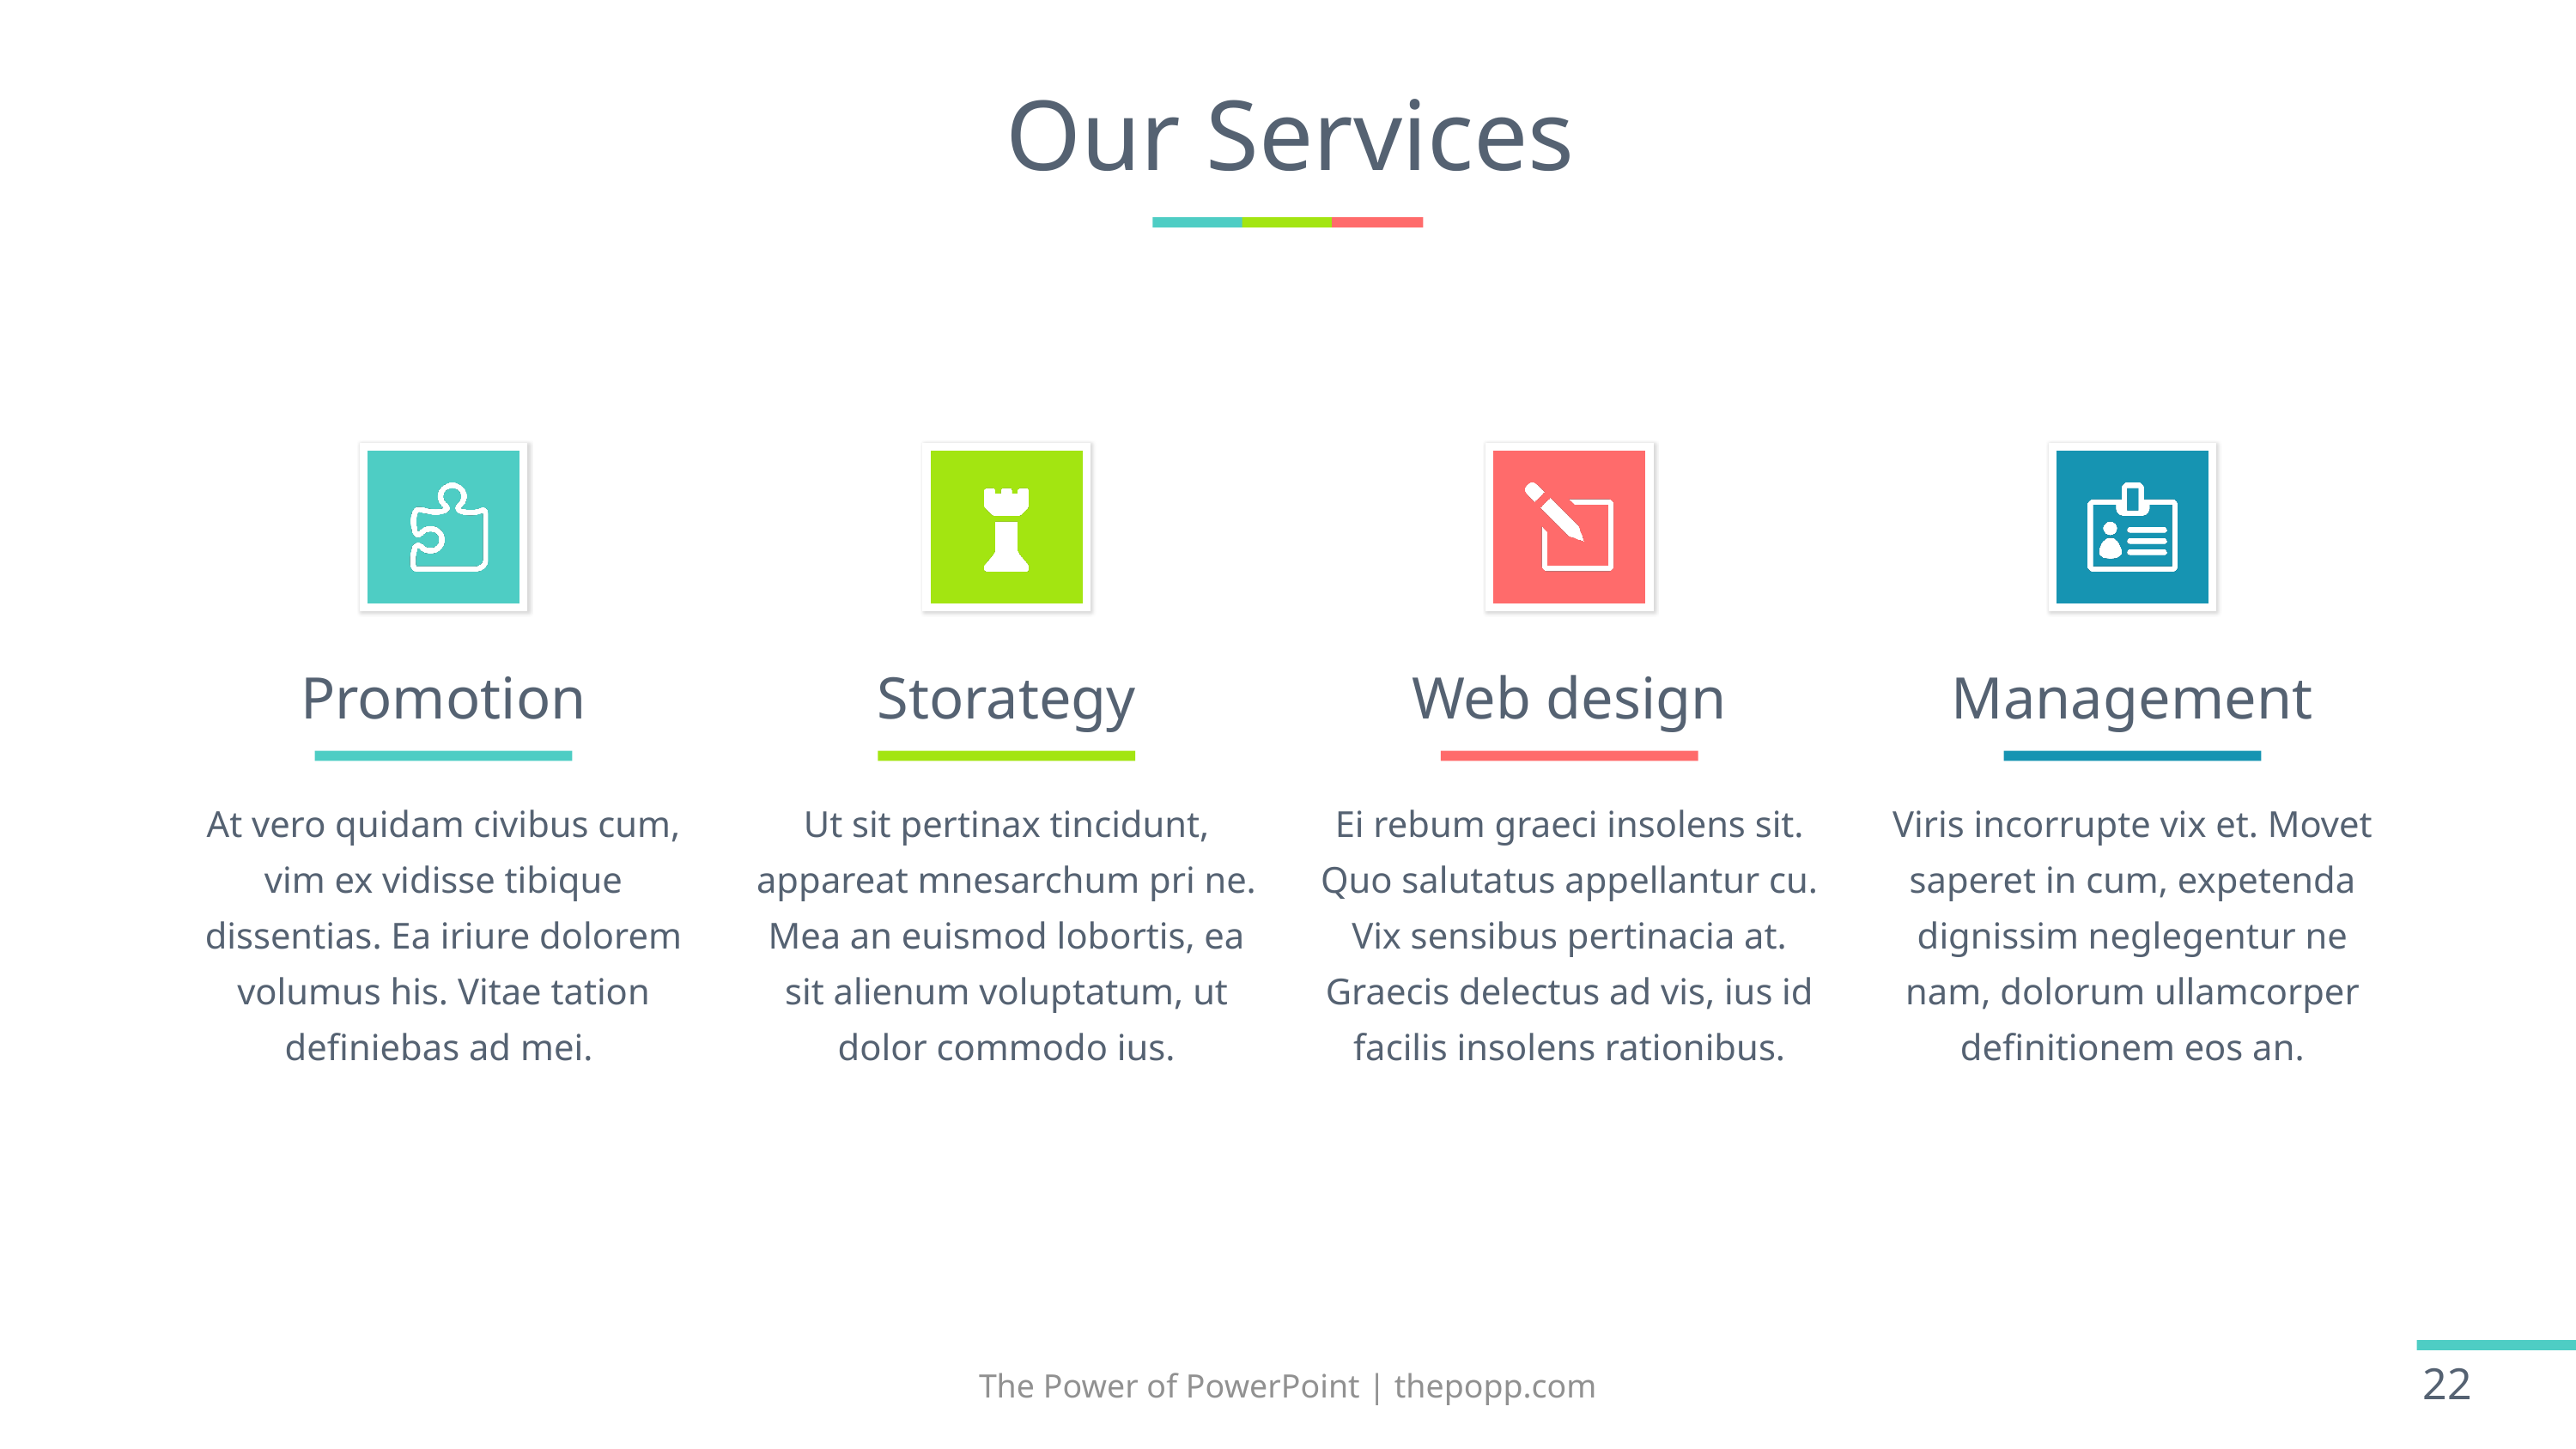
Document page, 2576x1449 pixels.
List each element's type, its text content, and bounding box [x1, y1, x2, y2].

list Web design [1305, 643, 1833, 749]
list Viris incorrupte vix et. Movet saperet in cum, expetenda dignissim neglegentur ne nam, dolorum ullamcorper definitionem eos an. [1868, 782, 2397, 1132]
list Ut sit pertinax tincidunt, appareat mnesarchum pri ne. Mea an euismod lobortis, ea sit alienum voluptatum, ut dolor commodo ius. [743, 782, 1271, 1132]
picture [2087, 482, 2178, 572]
list Storategy [743, 643, 1271, 749]
list Management [1868, 643, 2397, 749]
picture [398, 482, 489, 572]
slide_number 22 [2409, 1351, 2576, 1421]
picture [1525, 482, 1614, 572]
list Ei rebum graeci insolens sit. Quo salutatus appellantur cu. Vix sensibus pertinacia at. Graecis delectus ad vis, ius id facilis insolens rationibus. [1305, 782, 1833, 1132]
footer The Power of PowerPoint | thepopp.com [853, 1349, 1723, 1427]
title Our Services [69, 49, 2512, 230]
picture [962, 482, 1051, 572]
list At vero quidam civibus cum, vim ex vidisse tibique dissentias. Ea iriure dolorem volumus his. Vitae tation definiebas ad mei. [179, 782, 708, 1132]
list Promotion [179, 643, 708, 749]
